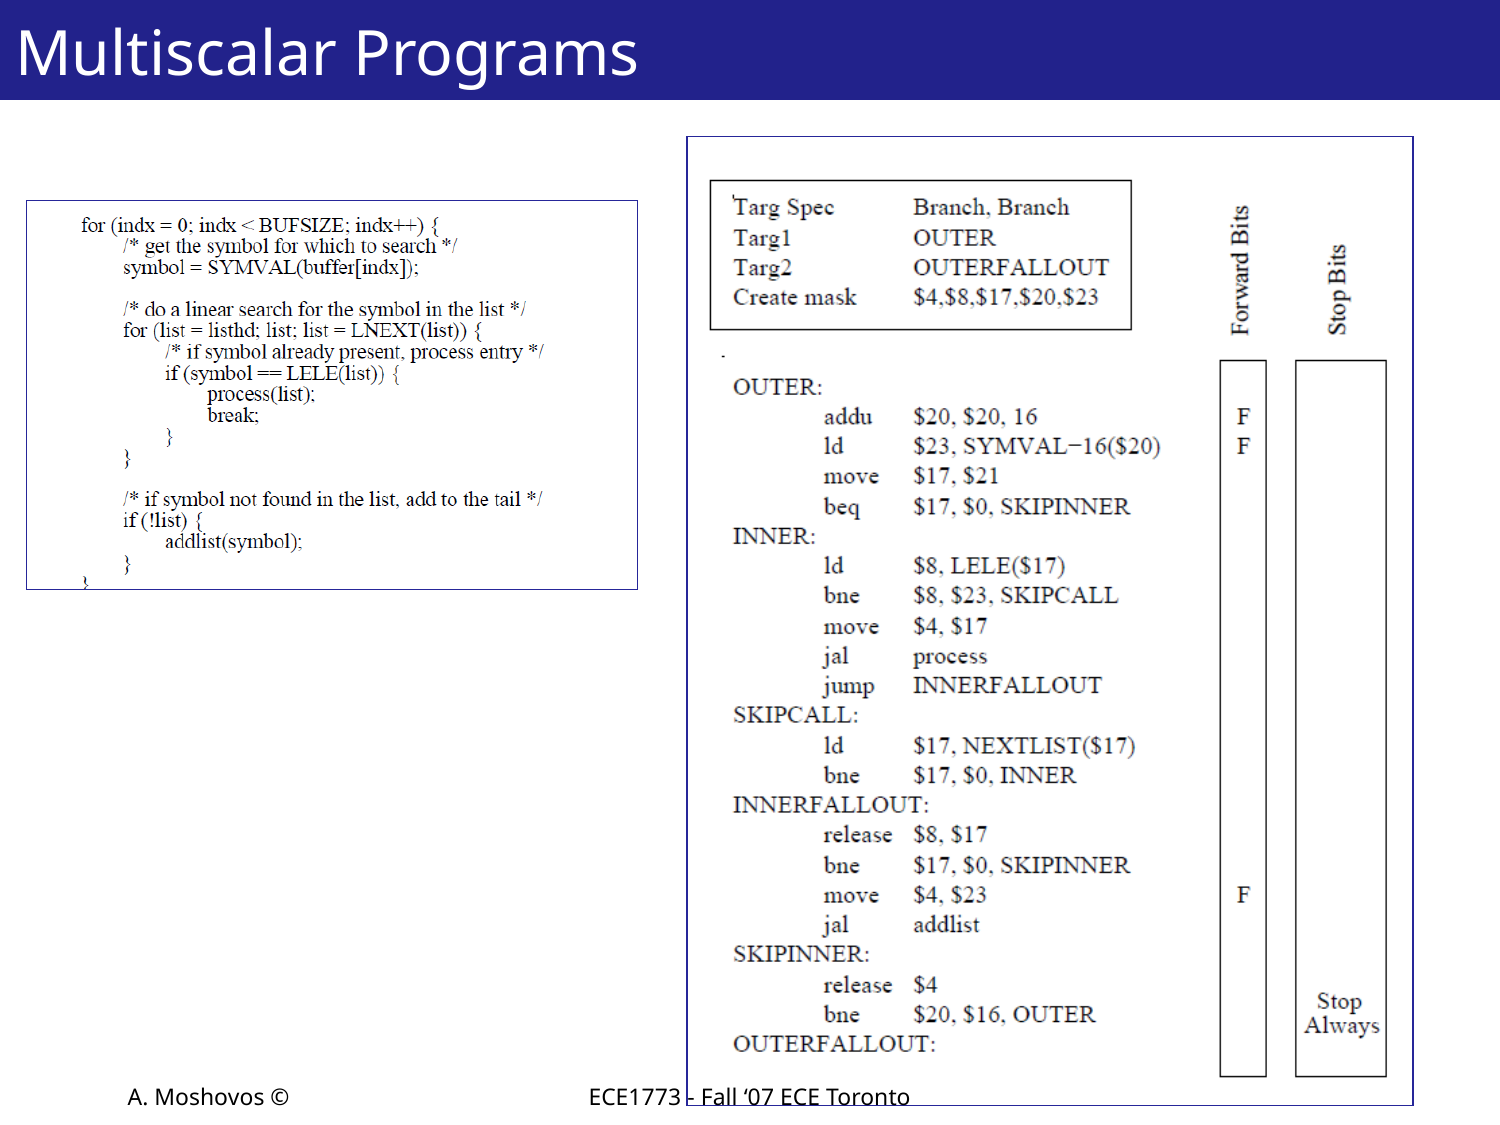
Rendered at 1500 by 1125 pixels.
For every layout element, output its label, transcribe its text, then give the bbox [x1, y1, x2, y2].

slide_number A. Moshovos © [112, 1074, 426, 1125]
footer ECE1773 - Fall ‘07 ECE Toronto [487, 1074, 1013, 1125]
picture [25, 199, 638, 590]
title Multiscalar Programs [0, 0, 1500, 101]
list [687, 137, 1413, 1106]
